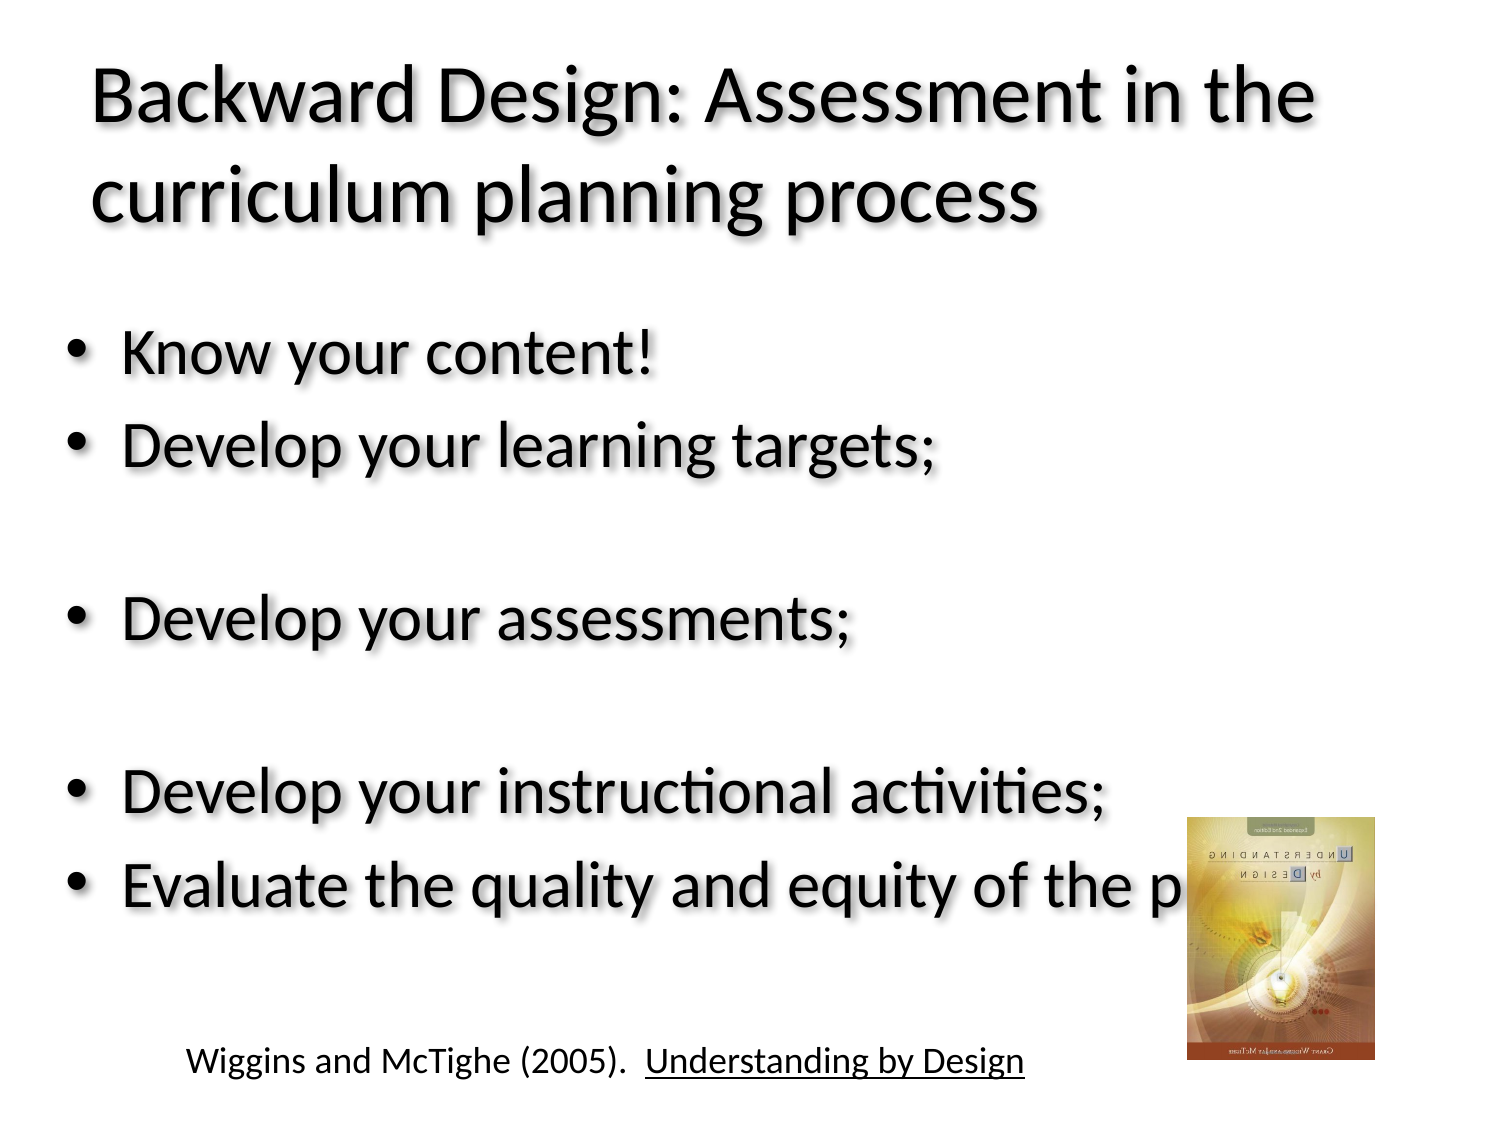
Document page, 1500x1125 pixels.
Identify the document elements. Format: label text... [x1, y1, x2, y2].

picture [1187, 817, 1376, 1060]
title Backward Design: Assessment in the curriculum planning process [75, 45, 1425, 233]
list Know your content! Develop your learning targets; Develop your assessments; Develop your instructional activities; Evaluate the quality and equity of the process. [50, 299, 1500, 968]
text_box Wiggins and McTighe (2005). Understanding by Design [171, 1029, 1049, 1089]
